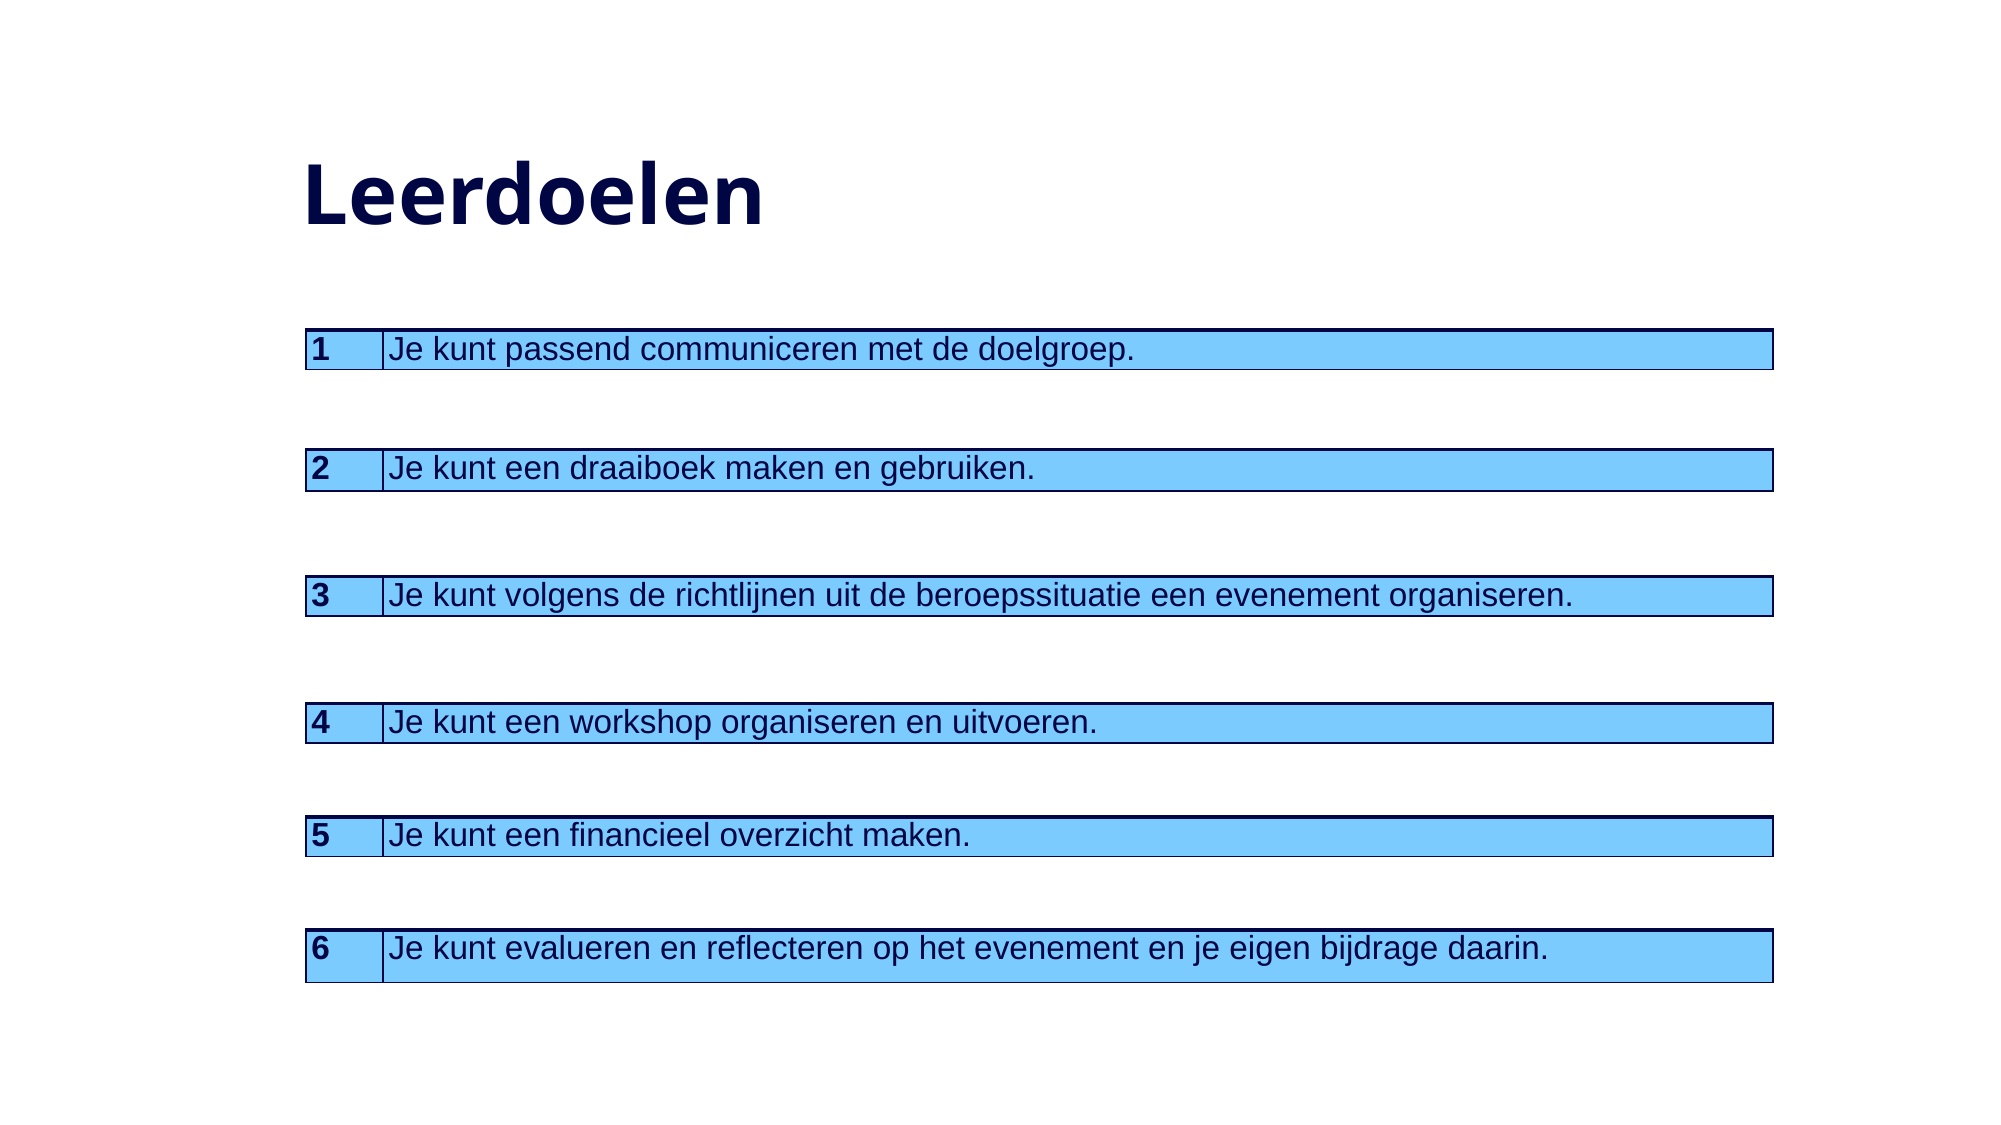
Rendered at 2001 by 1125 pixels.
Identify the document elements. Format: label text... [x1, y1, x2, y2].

table_header 3 [307, 578, 382, 615]
table_header 4 [307, 705, 382, 742]
table_header Je kunt evalueren en reflecteren op het evenement en je eigen bijdrage daarin. [384, 932, 1772, 982]
table_header 6 [307, 932, 382, 982]
table_header 1 [307, 332, 382, 369]
table_header 2 [307, 451, 382, 490]
text_box Leerdoelen [287, 135, 1213, 327]
table_header Je kunt een financieel overzicht maken. [384, 819, 1772, 856]
table_header Je kunt een draaiboek maken en gebruiken. [384, 451, 1772, 490]
table_header Je kunt passend communiceren met de doelgroep. [384, 332, 1772, 369]
table_header Je kunt een workshop organiseren en uitvoeren. [384, 705, 1772, 742]
table_header Je kunt volgens de richtlijnen uit de beroepssituatie een evenement organiseren. [384, 578, 1772, 615]
table_header 5 [307, 819, 382, 856]
